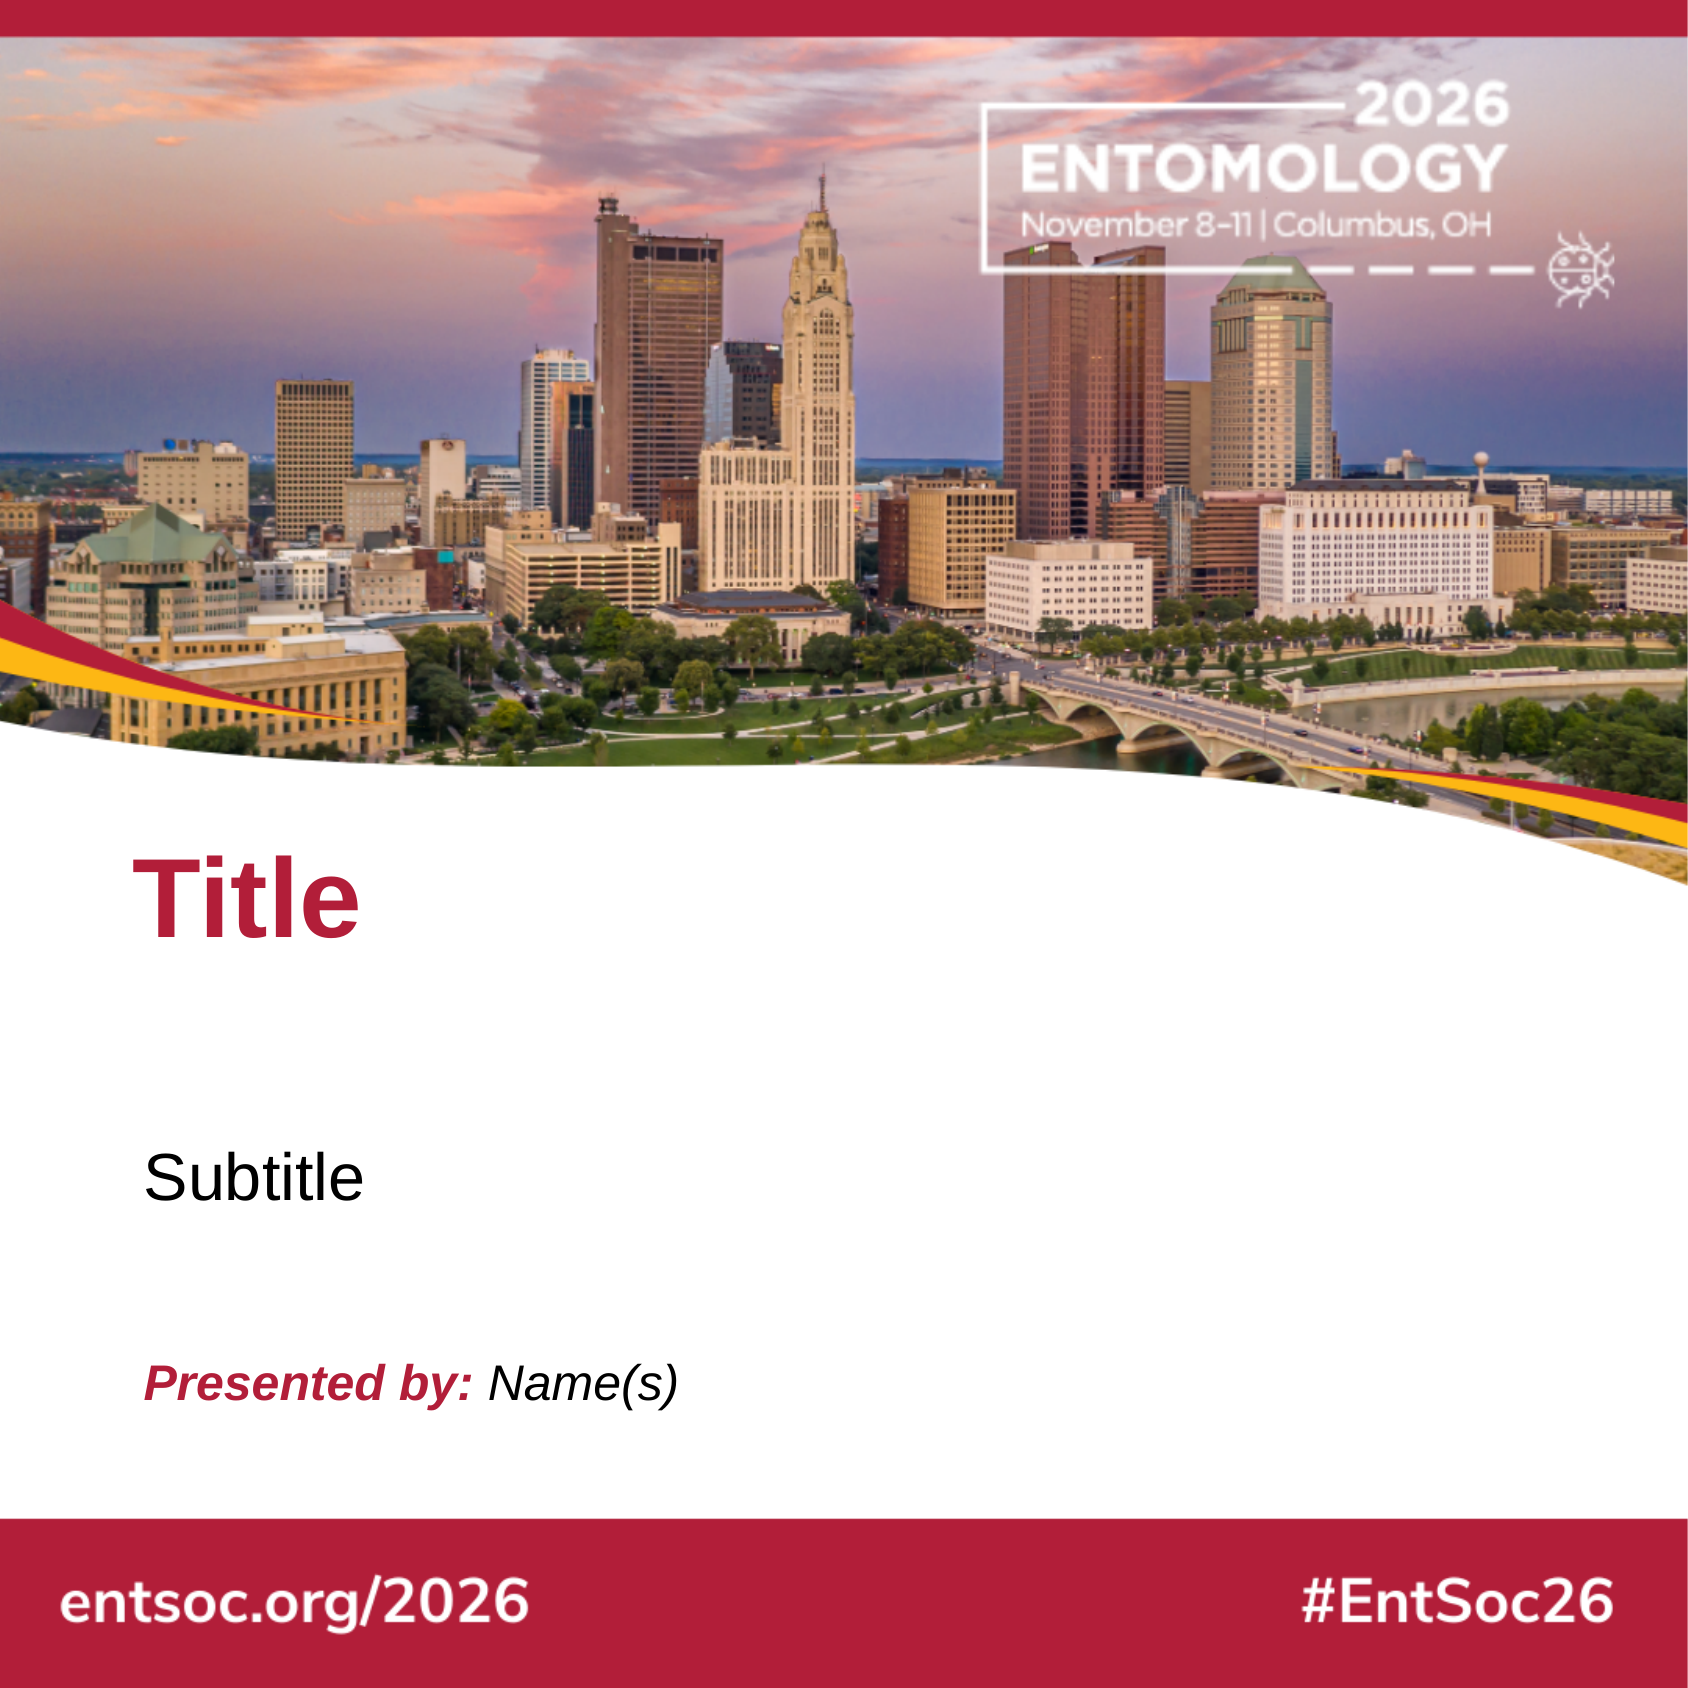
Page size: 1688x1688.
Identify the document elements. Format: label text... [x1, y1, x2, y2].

text_box Title [132, 825, 1469, 961]
text_box Subtitle [128, 1126, 1607, 1222]
picture [0, 0, 1688, 1688]
text_box Presented by: Name(s) [128, 1342, 1607, 1418]
